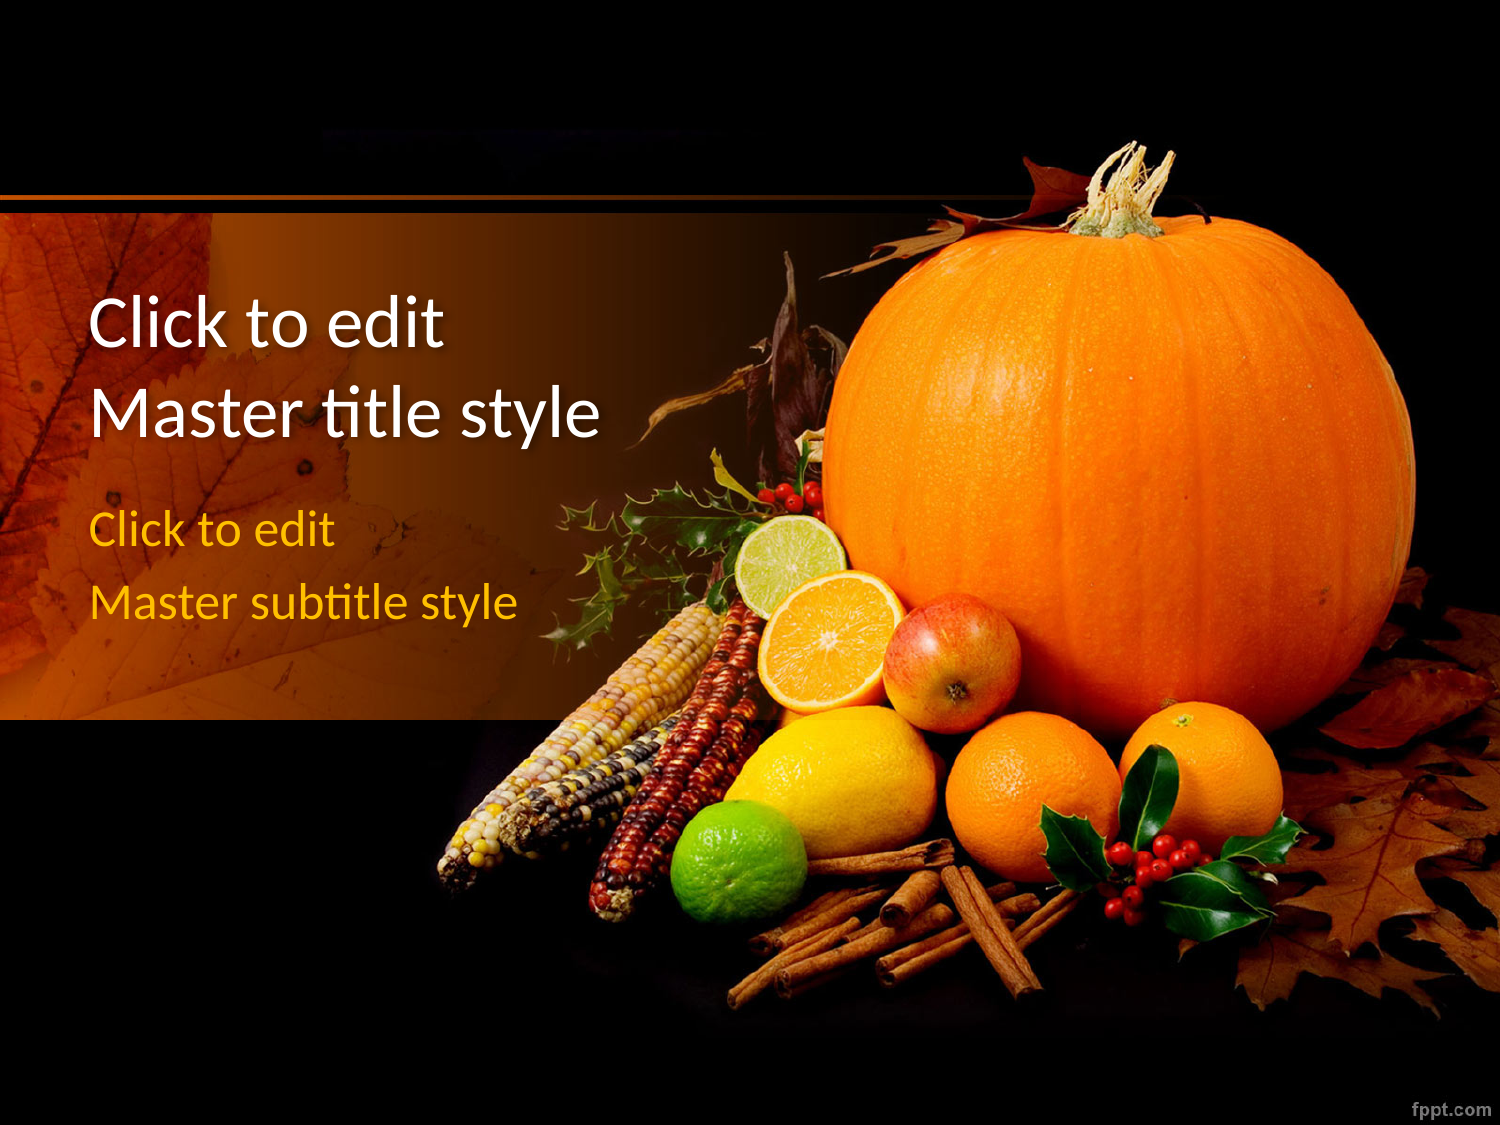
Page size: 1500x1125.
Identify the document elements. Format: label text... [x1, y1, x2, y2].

picture [0, 0, 1500, 1125]
title Click to edit Master title style [73, 261, 1477, 463]
subtitle Click to edit Master subtitle style [73, 487, 1452, 638]
